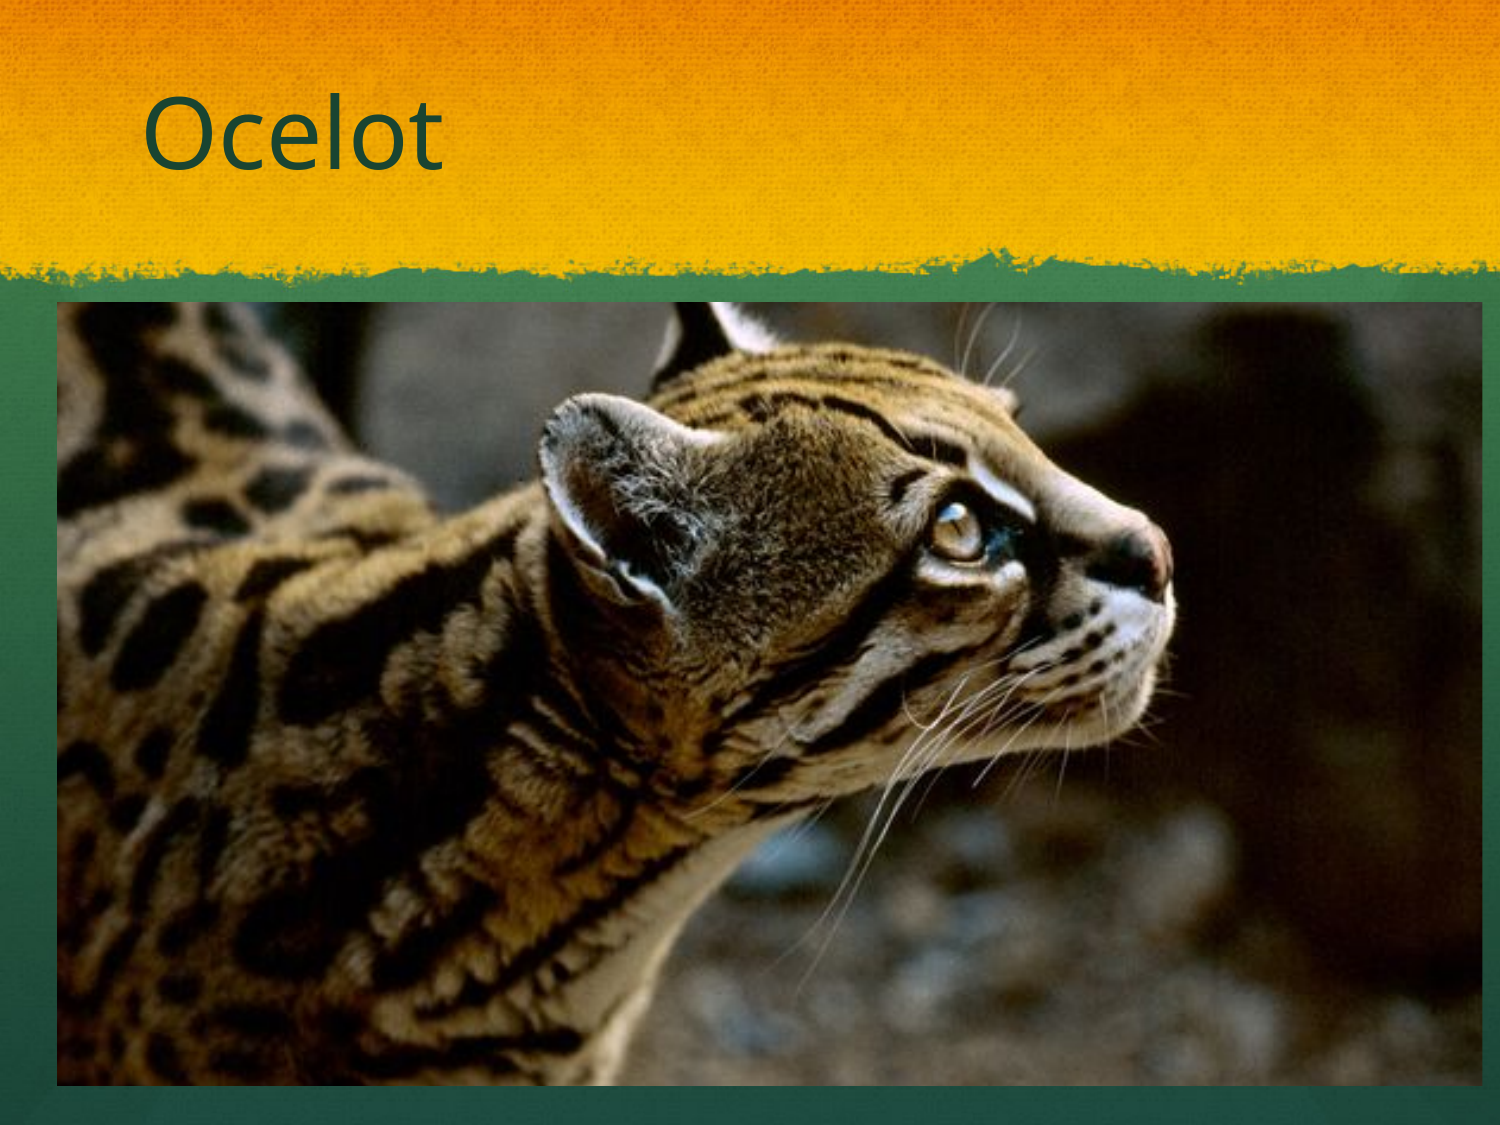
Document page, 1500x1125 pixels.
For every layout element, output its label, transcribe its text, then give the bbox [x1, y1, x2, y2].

title Ocelot [125, 13, 1375, 246]
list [56, 301, 1483, 1086]
picture [0, 0, 1500, 1125]
